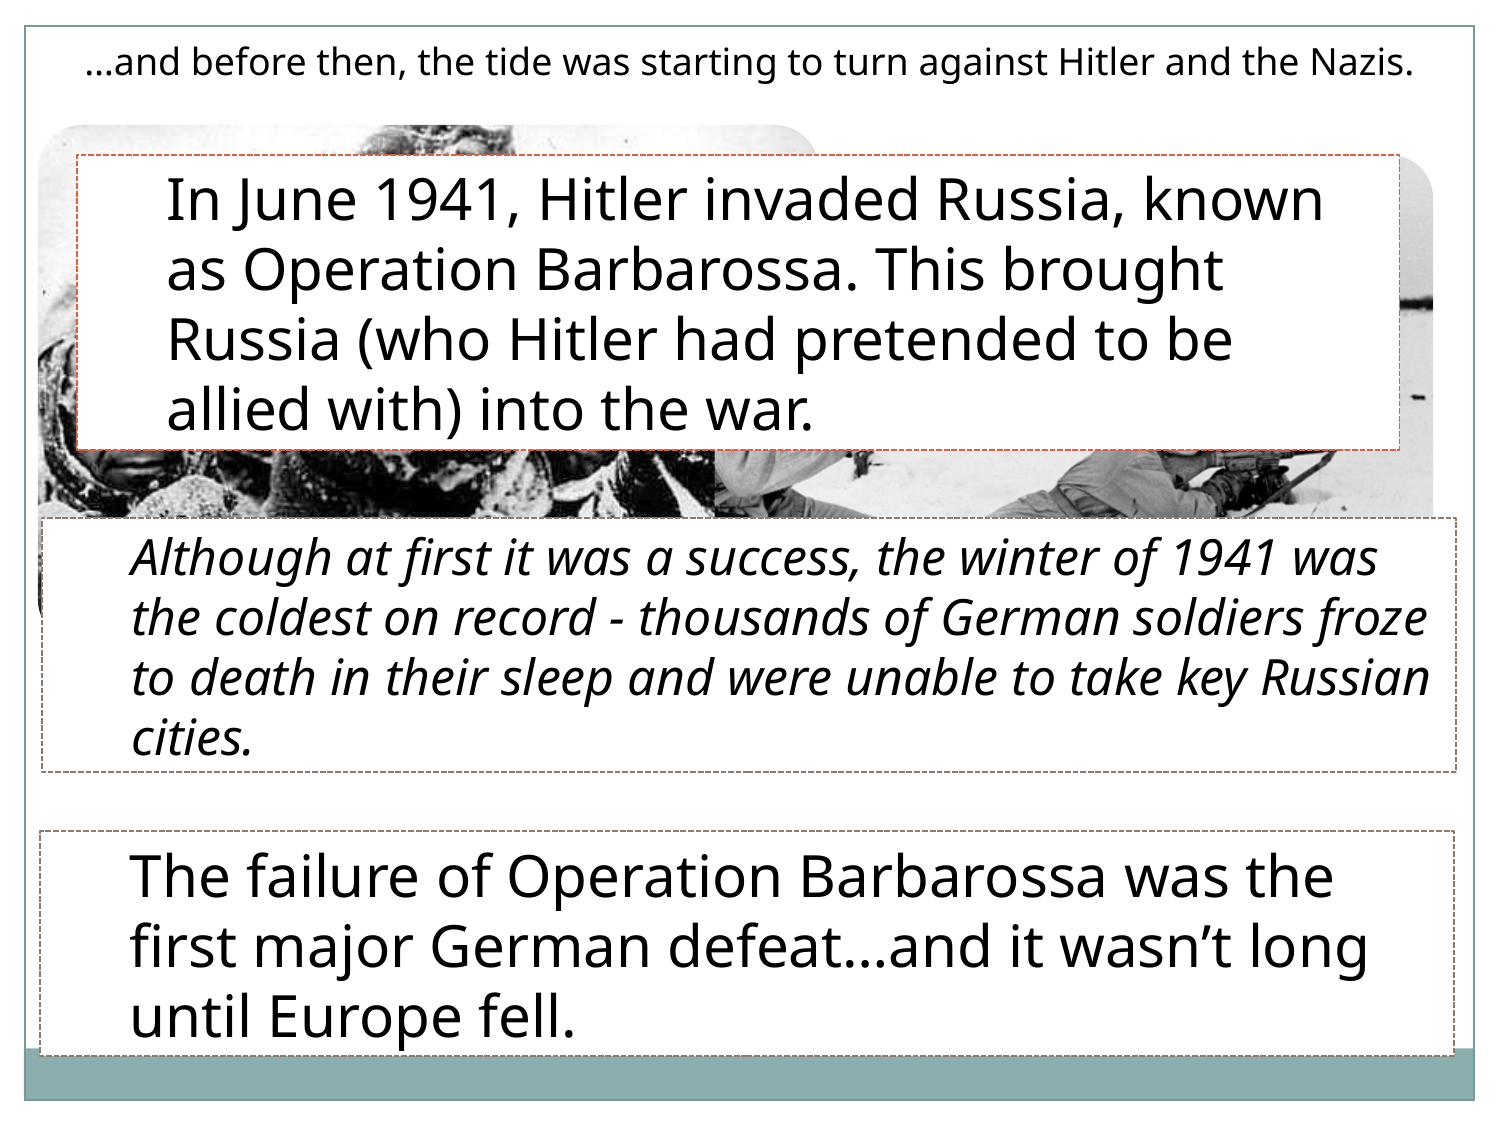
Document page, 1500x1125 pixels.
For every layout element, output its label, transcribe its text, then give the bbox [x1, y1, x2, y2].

picture [37, 124, 1434, 652]
text_box Although at first it was a success, the winter of 1941 was the coldest on record - thousands of German soldiers froze to death in their sleep and were unable to take key Russian cities. [41, 517, 1457, 773]
text_box …and before then, the tide was starting to turn against Hitler and the Nazis. [17, 30, 1483, 91]
text_box The failure of Operation Barbarossa was the first major German defeat…and it wasn’t long until Europe fell. [39, 830, 1455, 1057]
